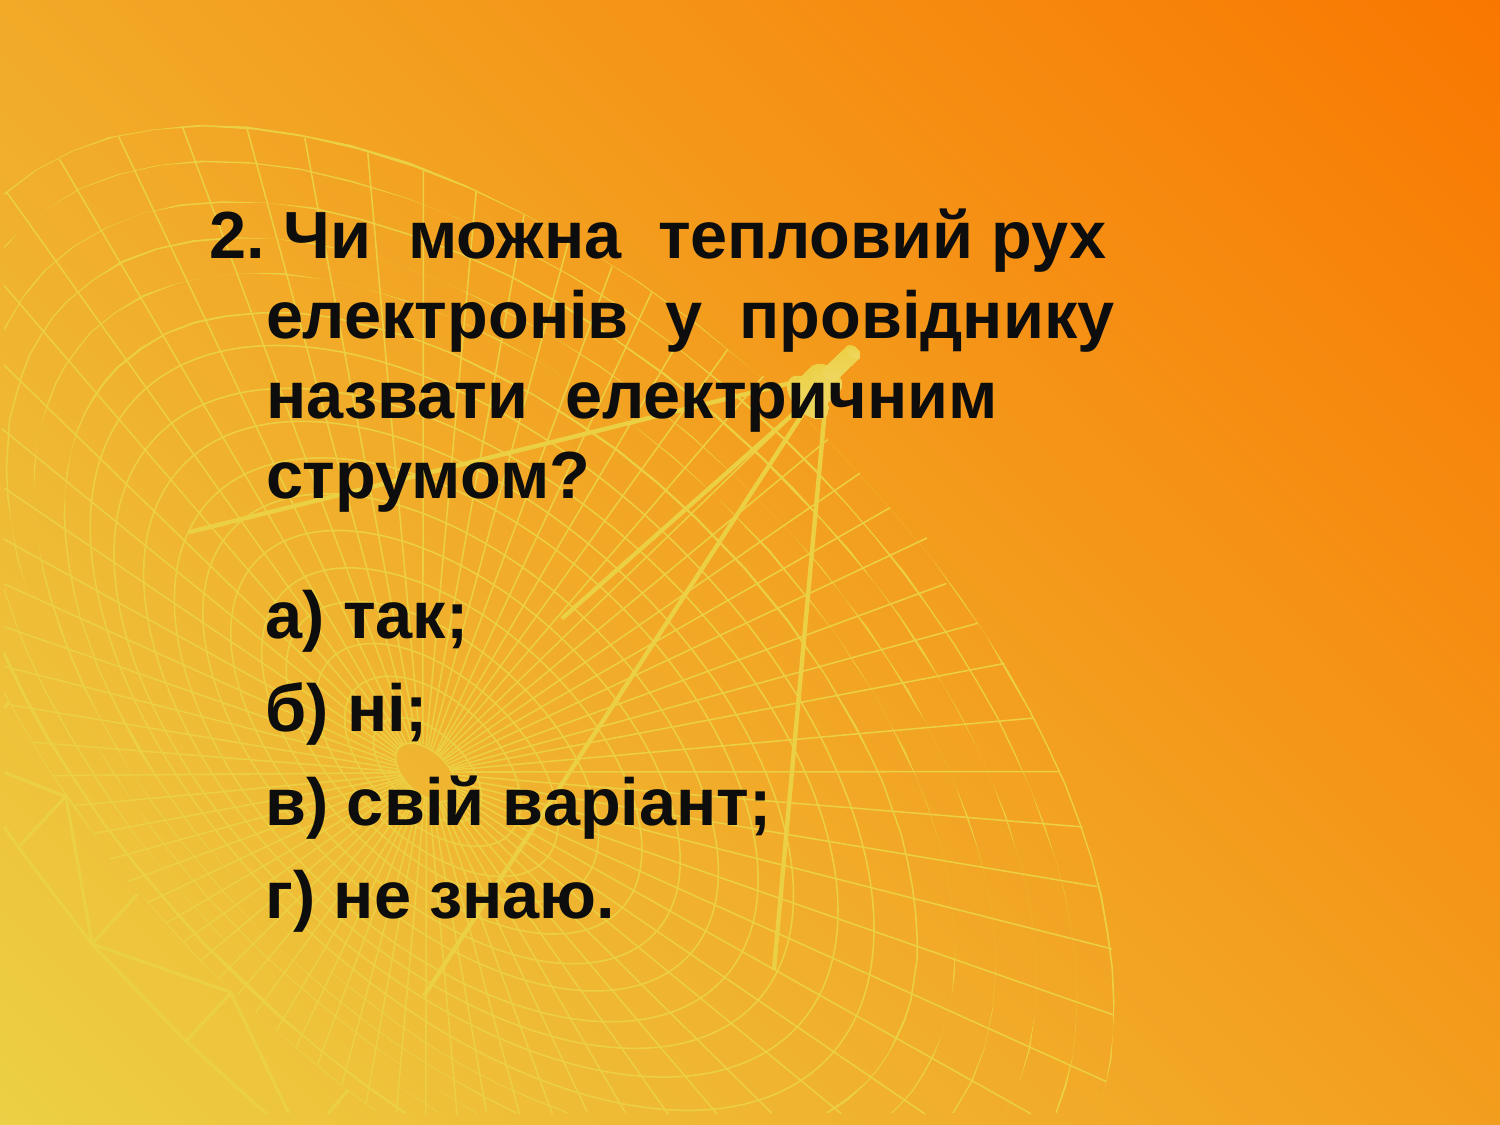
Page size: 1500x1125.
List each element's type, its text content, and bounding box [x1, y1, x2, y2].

list 2. Чи можна тепловий рух електронів у провіднику назвати електричним струмом? а) так; б) ні; в) свій варіант; г) не знаю. [194, 184, 1270, 1059]
